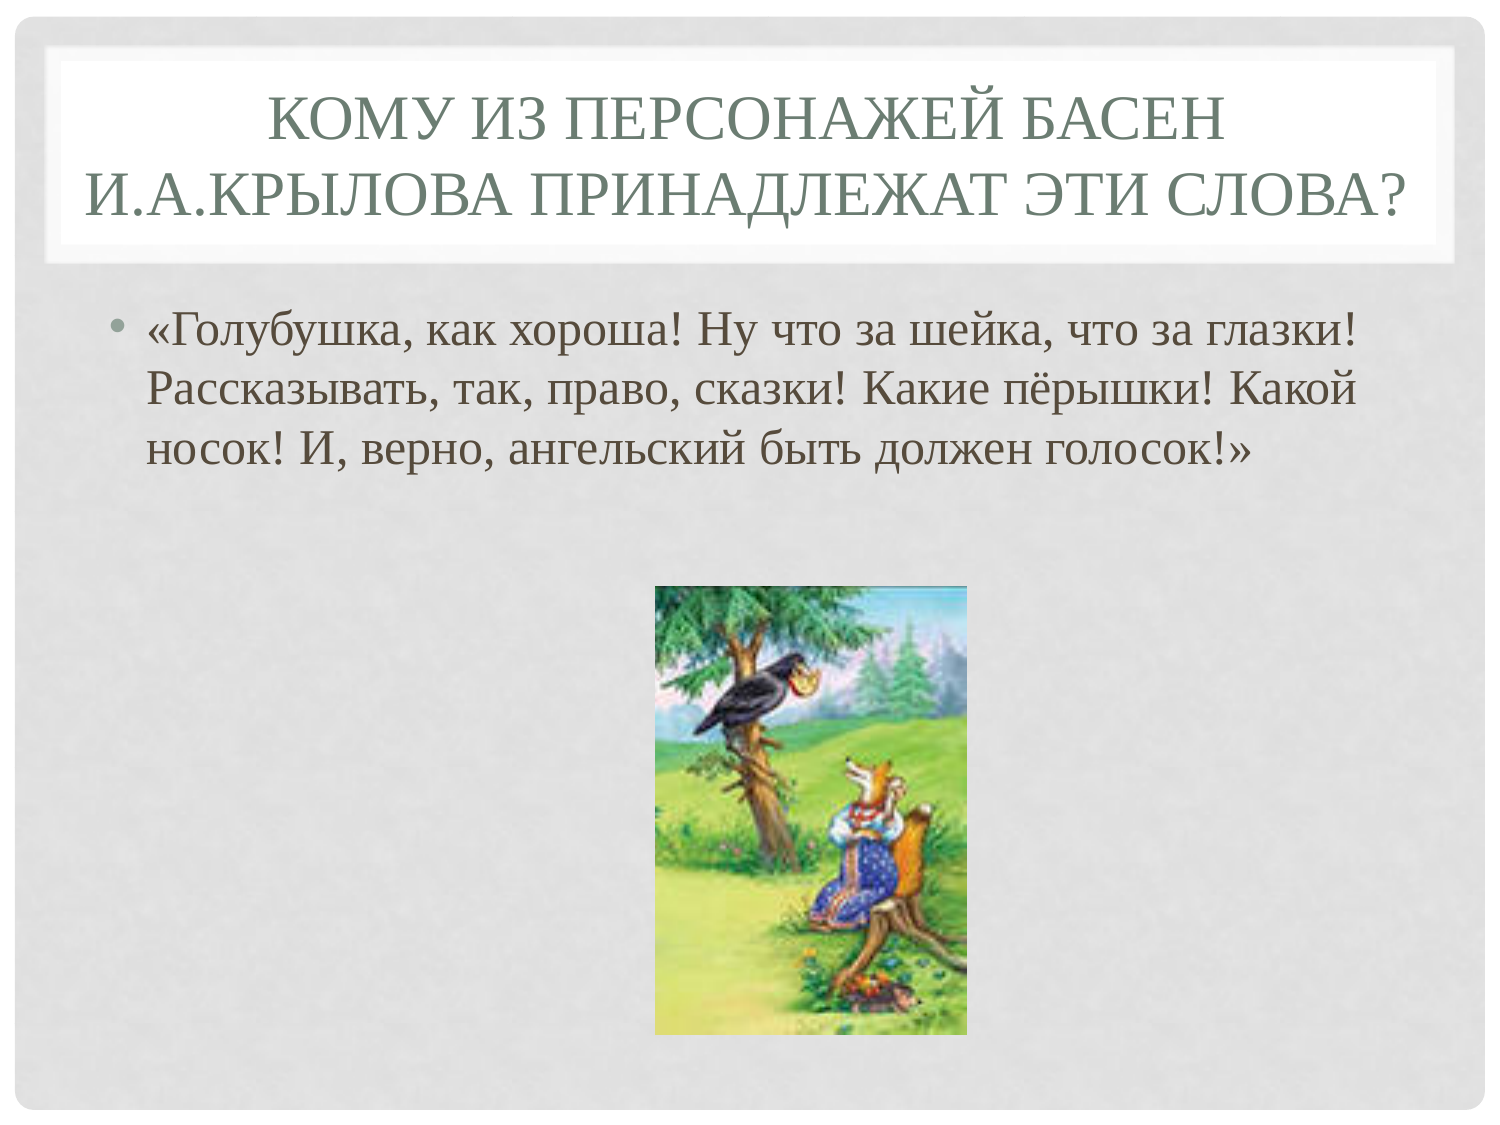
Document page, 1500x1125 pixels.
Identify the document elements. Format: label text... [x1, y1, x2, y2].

title Кому из персонажей басен И.А.Крылова принадлежат эти слова? [69, 66, 1425, 238]
picture [655, 585, 967, 1036]
list «Голубушка, как хороша! Ну что за шейка, что за глазки! Рассказывать, так, право, сказки! Какие пёрышки! Какой носок! И, верно, ангельский быть должен голосок!» [75, 287, 1425, 1005]
